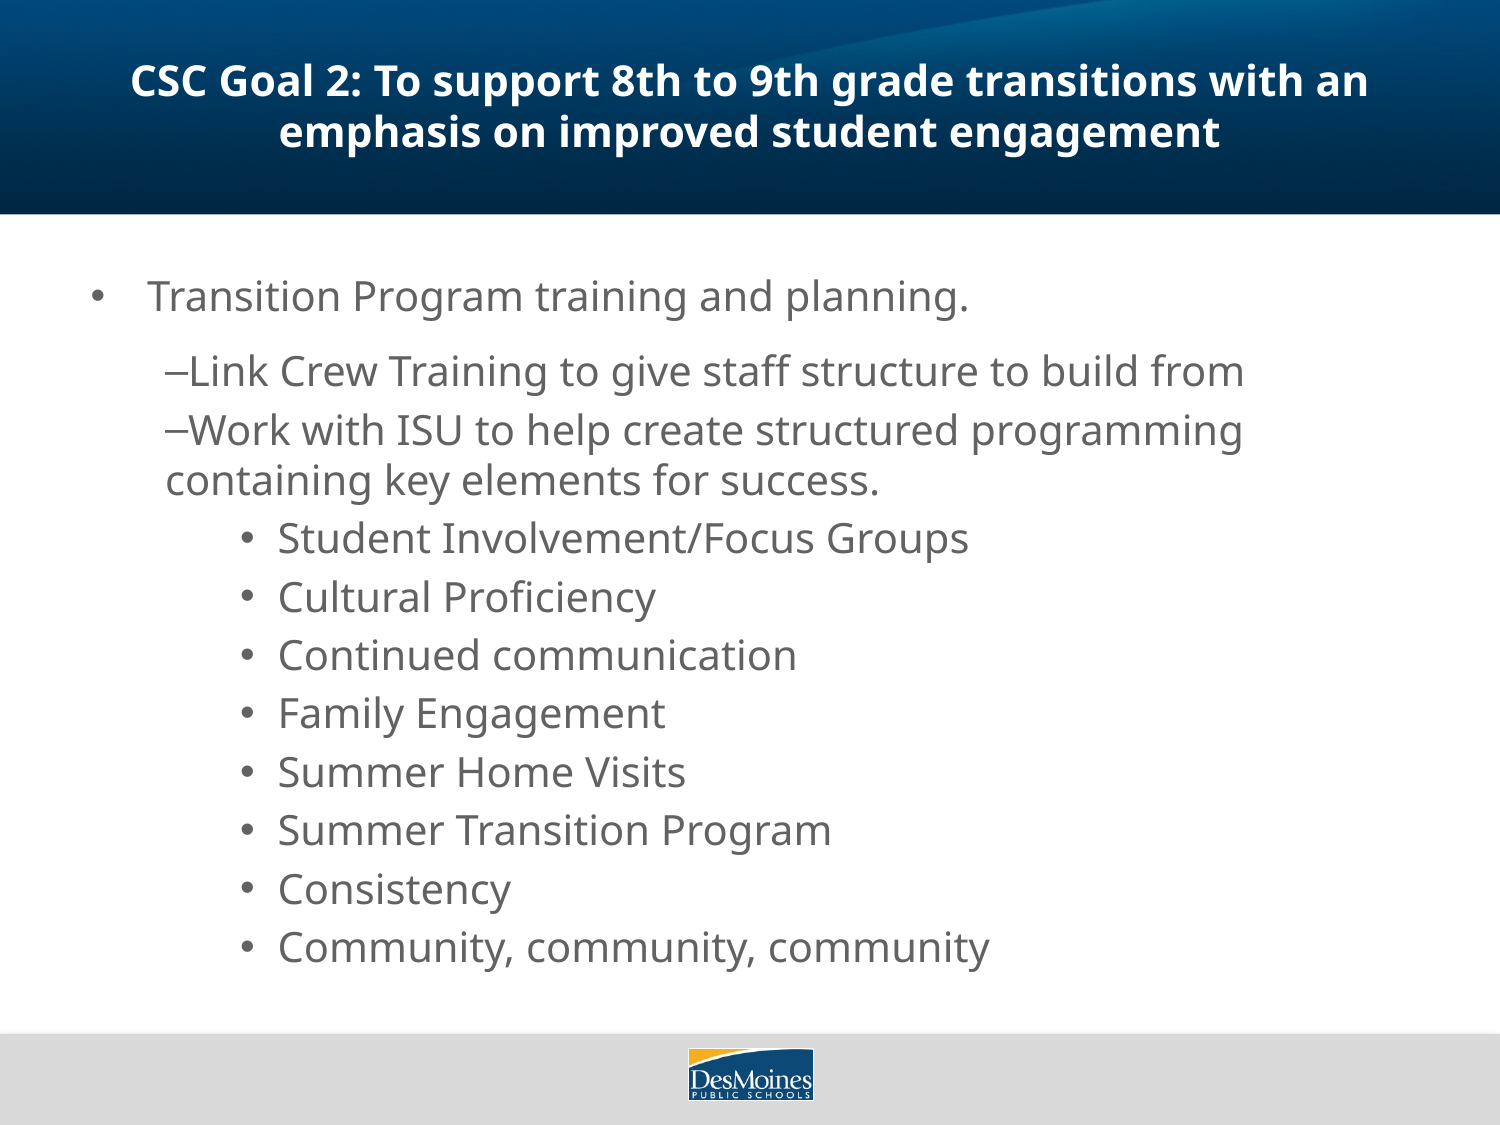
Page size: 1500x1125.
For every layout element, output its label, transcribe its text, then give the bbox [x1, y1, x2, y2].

picture [689, 1049, 813, 1100]
list Transition Program training and planning. Link Crew Training to give staff structure to build from Work with ISU to help create structured programming containing key elements for success. Student Involvement/Focus Groups Cultural Proficiency Continued communication Family Engagement Summer Home Visits Summer Transition Program Consistency Community, community, community [75, 262, 1425, 1005]
title CSC Goal 2: To support 8th to 9th grade transitions with an emphasis on improved student engagement [75, 45, 1425, 233]
picture [0, 0, 1500, 1033]
